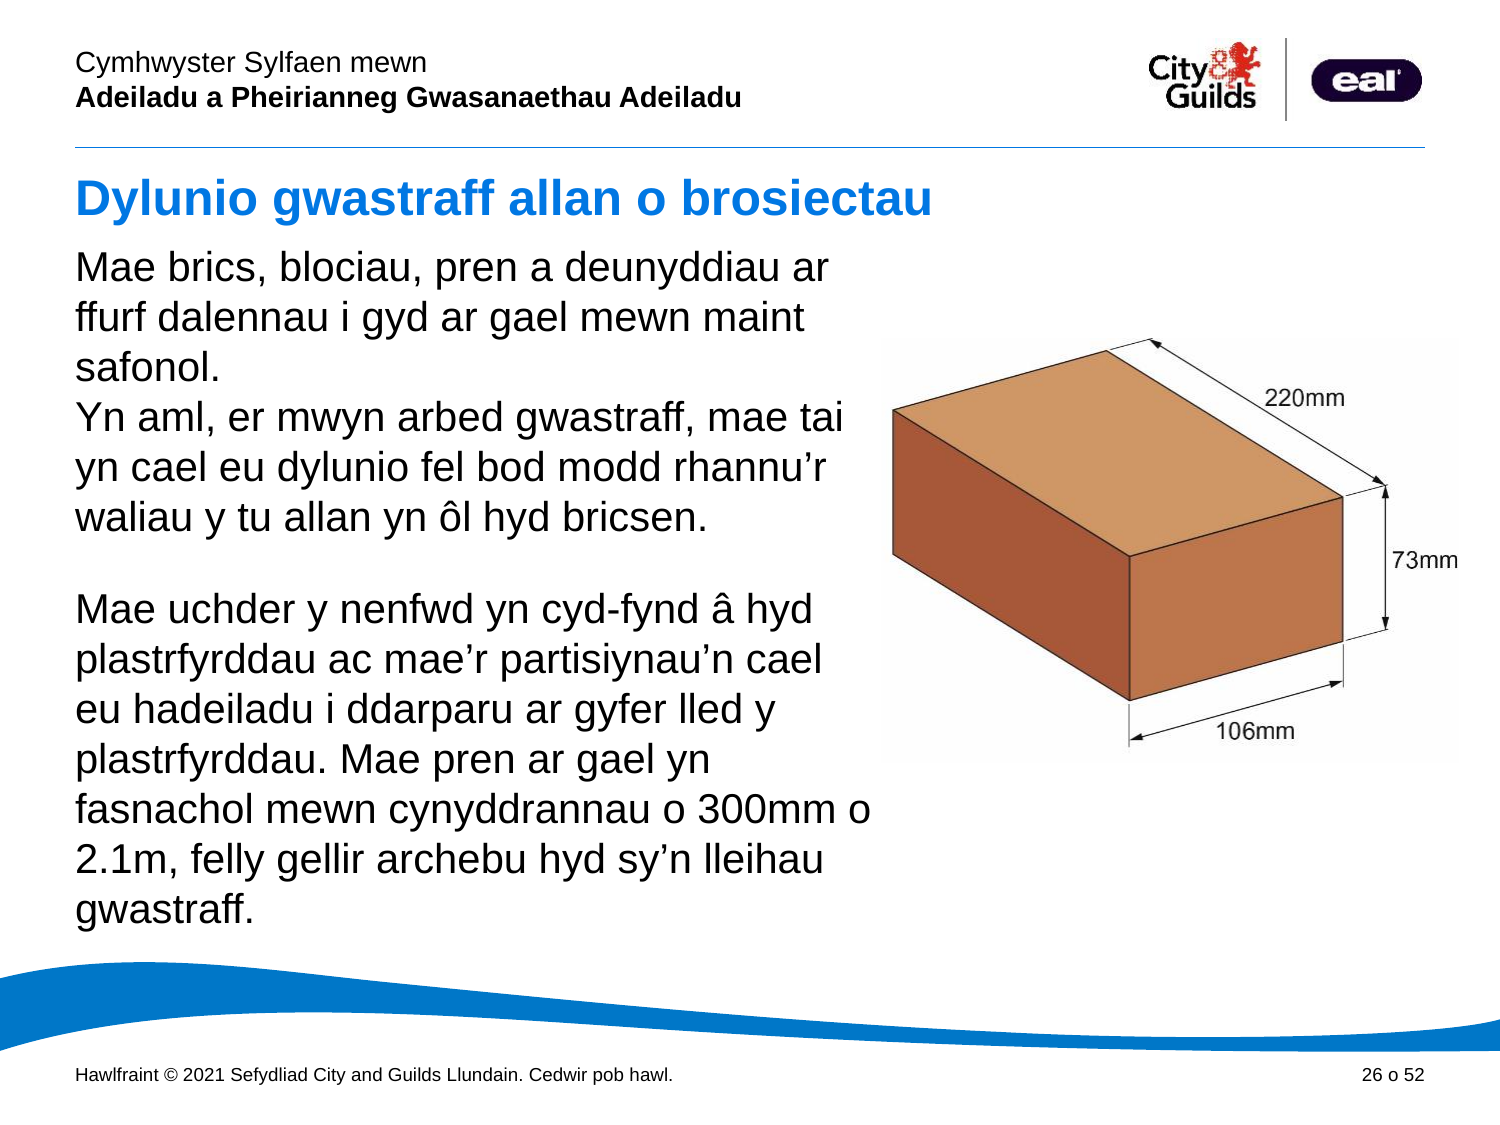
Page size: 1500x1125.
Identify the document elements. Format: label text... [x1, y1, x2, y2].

list Mae brics, blociau, pren a deunyddiau ar ffurf dalennau i gyd ar gael mewn maint safonol. Yn aml, er mwyn arbed gwastraff, mae tai yn cael eu dylunio fel bod modd rhannu’r waliau y tu allan yn ôl hyd bricsen. Mae uchder y nenfwd yn cyd-fynd â hyd plastrfyrddau ac mae’r partisiynau’n cael eu hadeiladu i ddarparu ar gyfer lled y plastrfyrddau. Mae pren ar gael yn fasnachol mewn cynyddrannau o 300mm o 2.1m, felly gellir archebu hyd sy’n lleihau gwastraff. [74, 239, 881, 1012]
picture [1149, 38, 1422, 121]
picture [880, 337, 1459, 763]
title Dylunio gwastraff allan o brosiectau [74, 165, 1426, 229]
